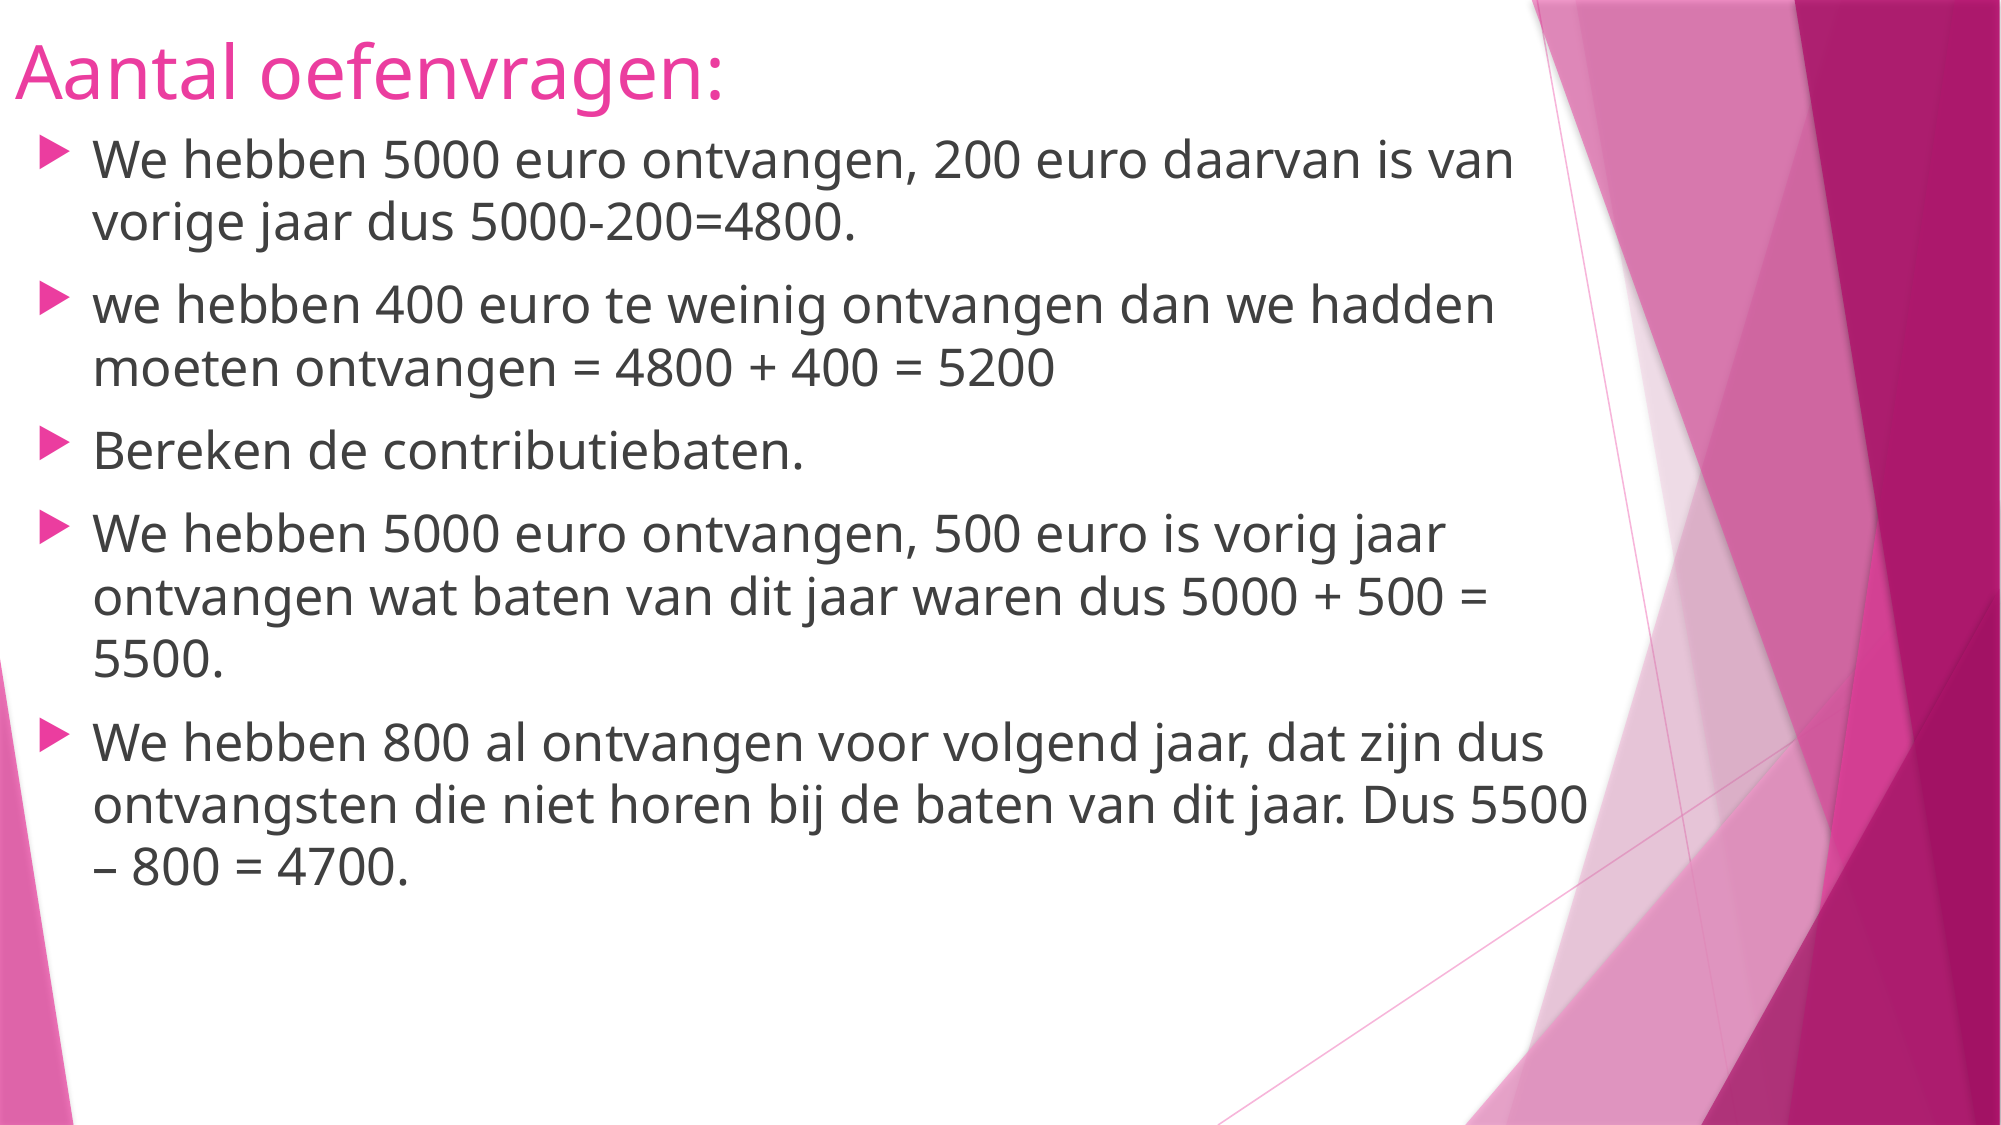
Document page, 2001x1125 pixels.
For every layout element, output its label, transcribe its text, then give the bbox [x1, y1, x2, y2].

list We hebben 5000 euro ontvangen, 200 euro daarvan is van vorige jaar dus 5000-200=4800. we hebben 400 euro te weinig ontvangen dan we hadden moeten ontvangen = 4800 + 400 = 5200 Bereken de contributiebaten. We hebben 5000 euro ontvangen, 500 euro is vorig jaar ontvangen wat baten van dit jaar waren dus 5000 + 500 = 5500. We hebben 800 al ontvangen voor volgend jaar, dat zijn dus ontvangsten die niet horen bij de baten van dit jaar. Dus 5500 – 800 = 4700. [20, 118, 1609, 1069]
title Aantal oefenvragen: [0, 16, 1522, 317]
